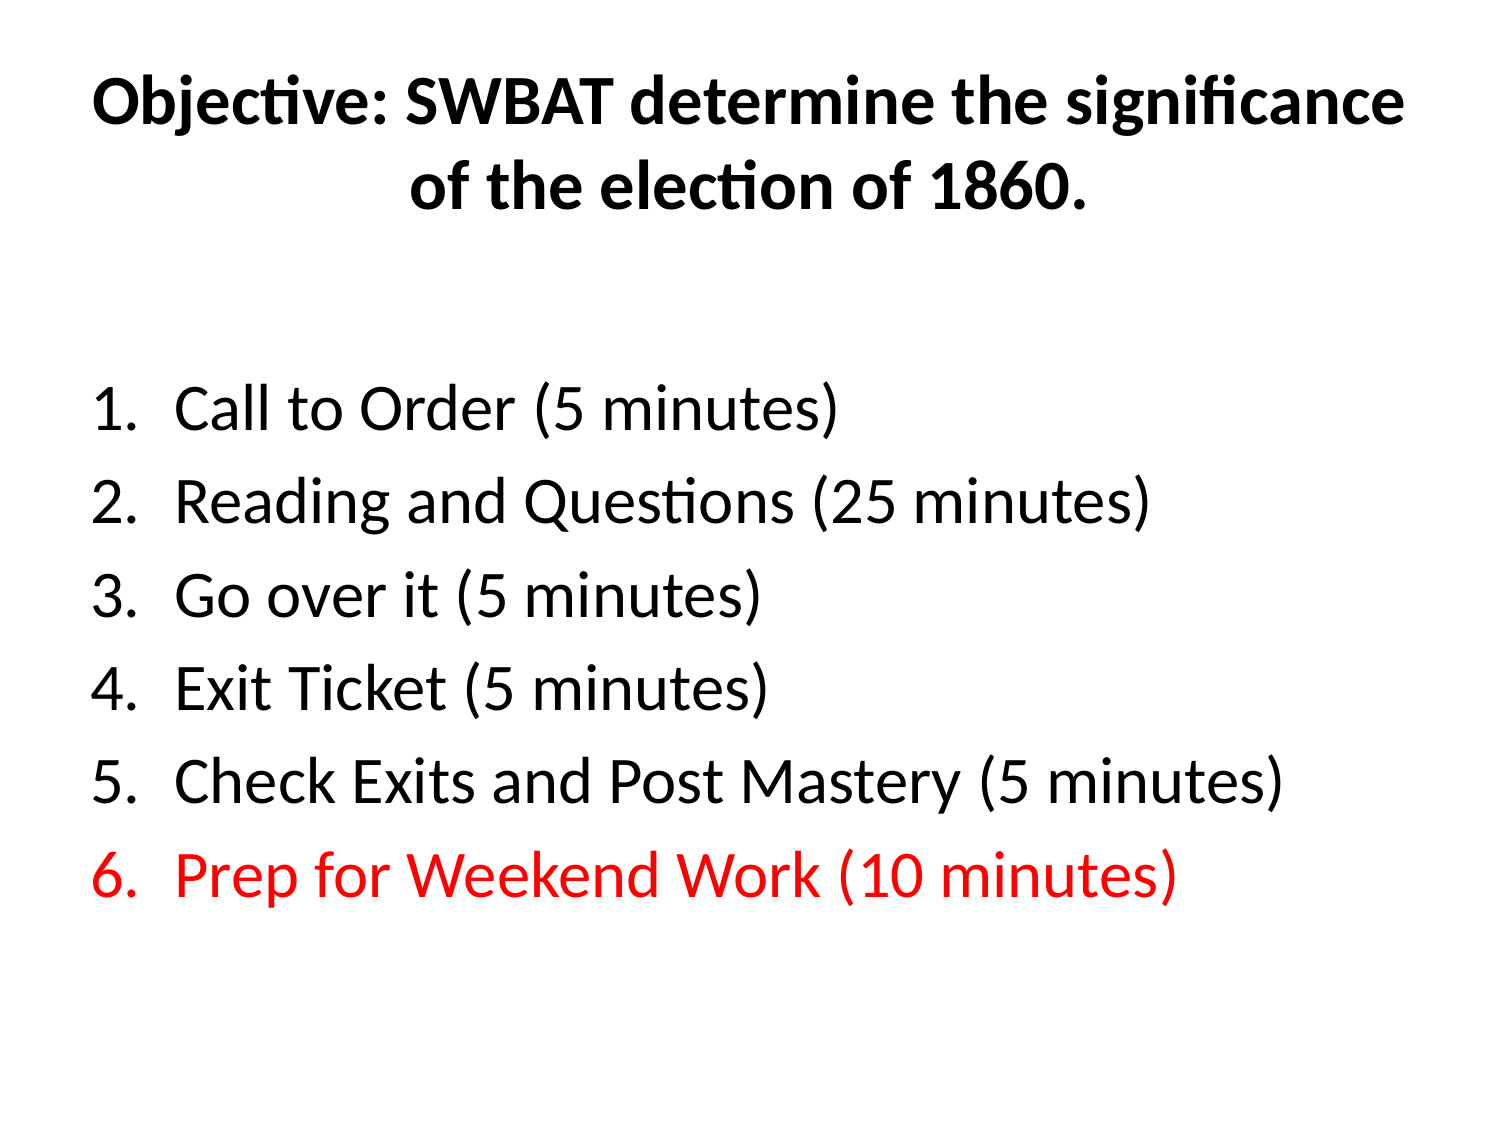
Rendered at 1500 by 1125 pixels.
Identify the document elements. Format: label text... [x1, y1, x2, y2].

title Objective: SWBAT determine the significance of the election of 1860. [75, 45, 1425, 233]
list Call to Order (5 minutes) Reading and Questions (25 minutes) Go over it (5 minutes) Exit Ticket (5 minutes) Check Exits and Post Mastery (5 minutes) Prep for Weekend Work (10 minutes) [75, 262, 1425, 1005]
